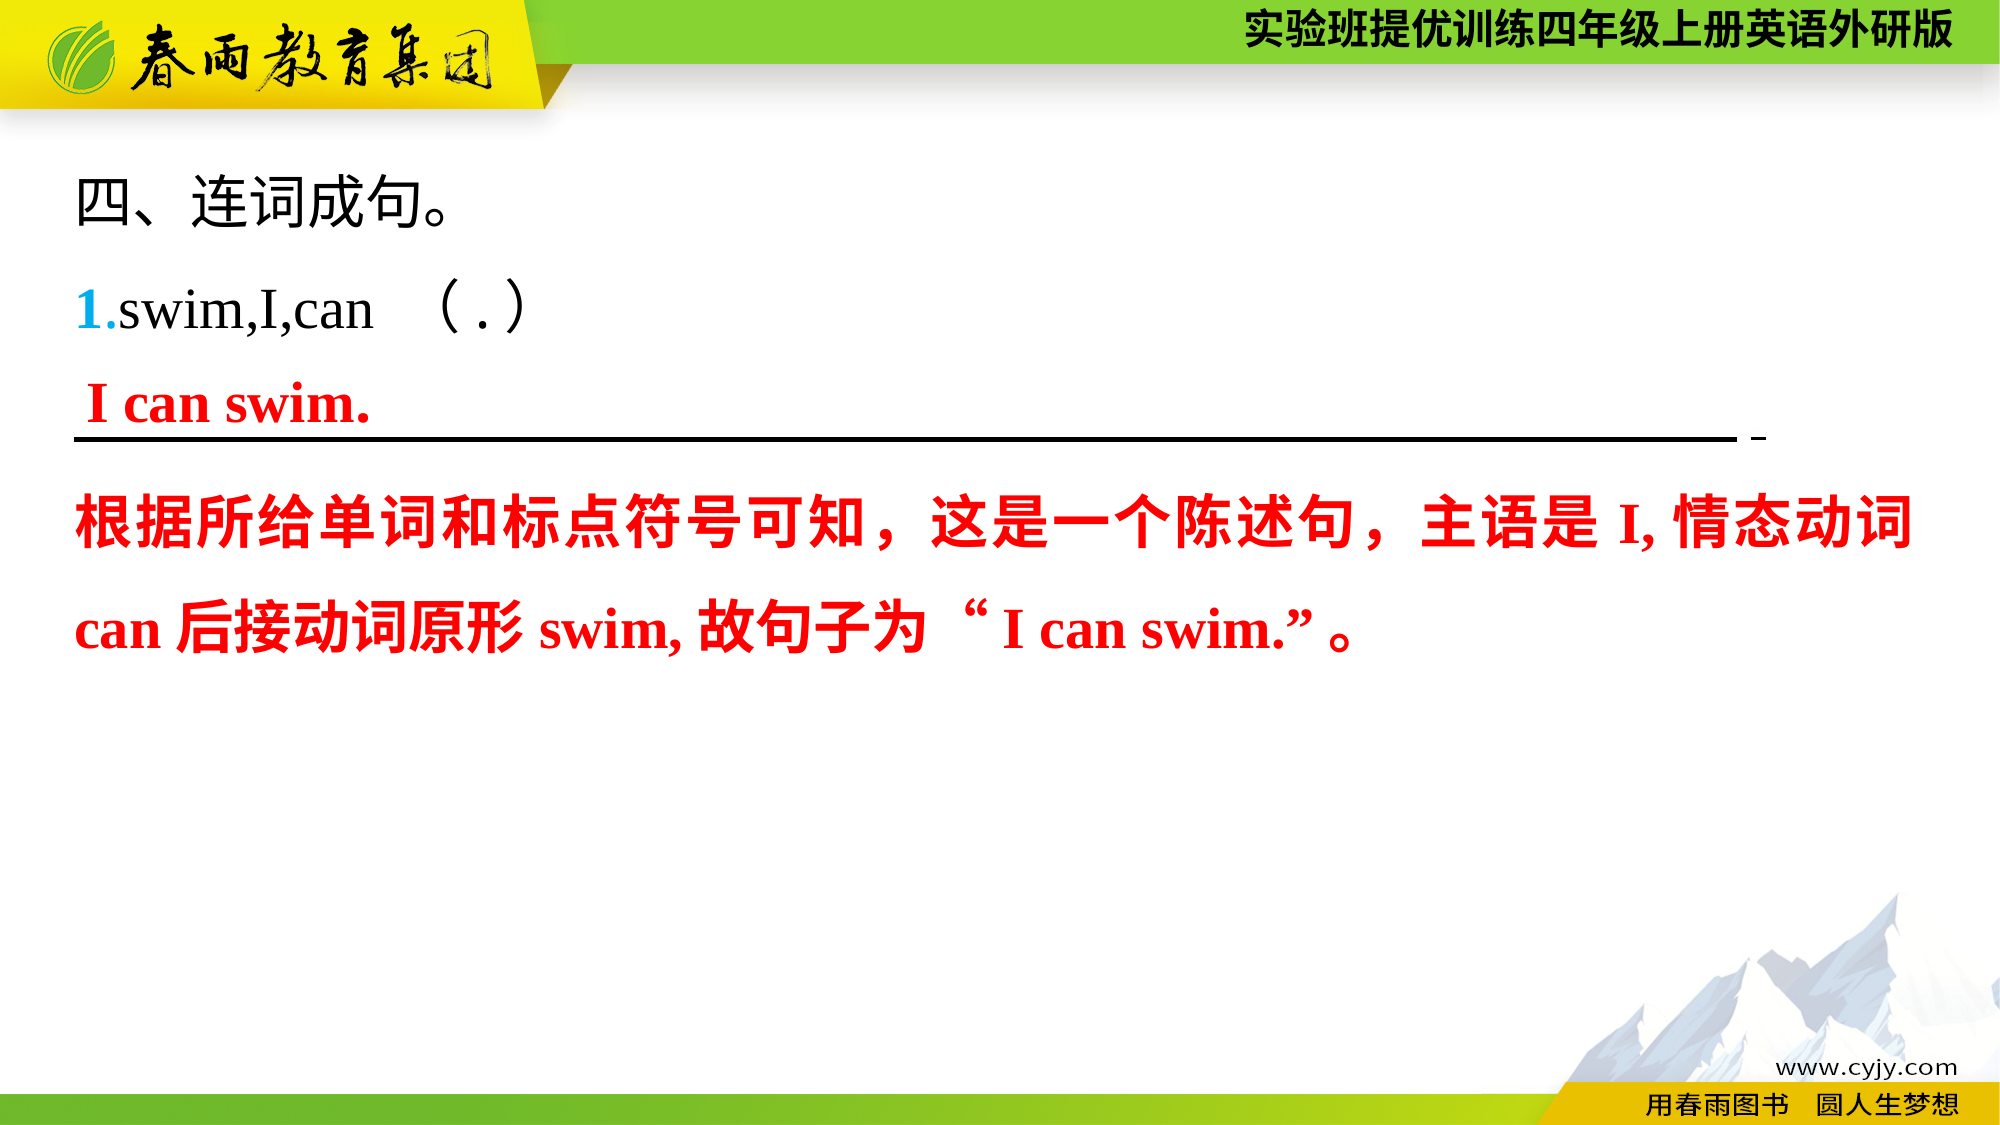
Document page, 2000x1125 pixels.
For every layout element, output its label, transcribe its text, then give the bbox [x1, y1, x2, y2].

picture [0, 0, 2000, 1125]
text_box I can swim. [71, 321, 1956, 442]
list 四、连词成句。 1.swim,I,can （.） . [59, 122, 1944, 443]
text_box 根据所给单词和标点符号可知，这是一个陈述句，主语是I,情态动词can后接动词原形swim,故句子为“I can swim.”。 [59, 443, 1944, 668]
